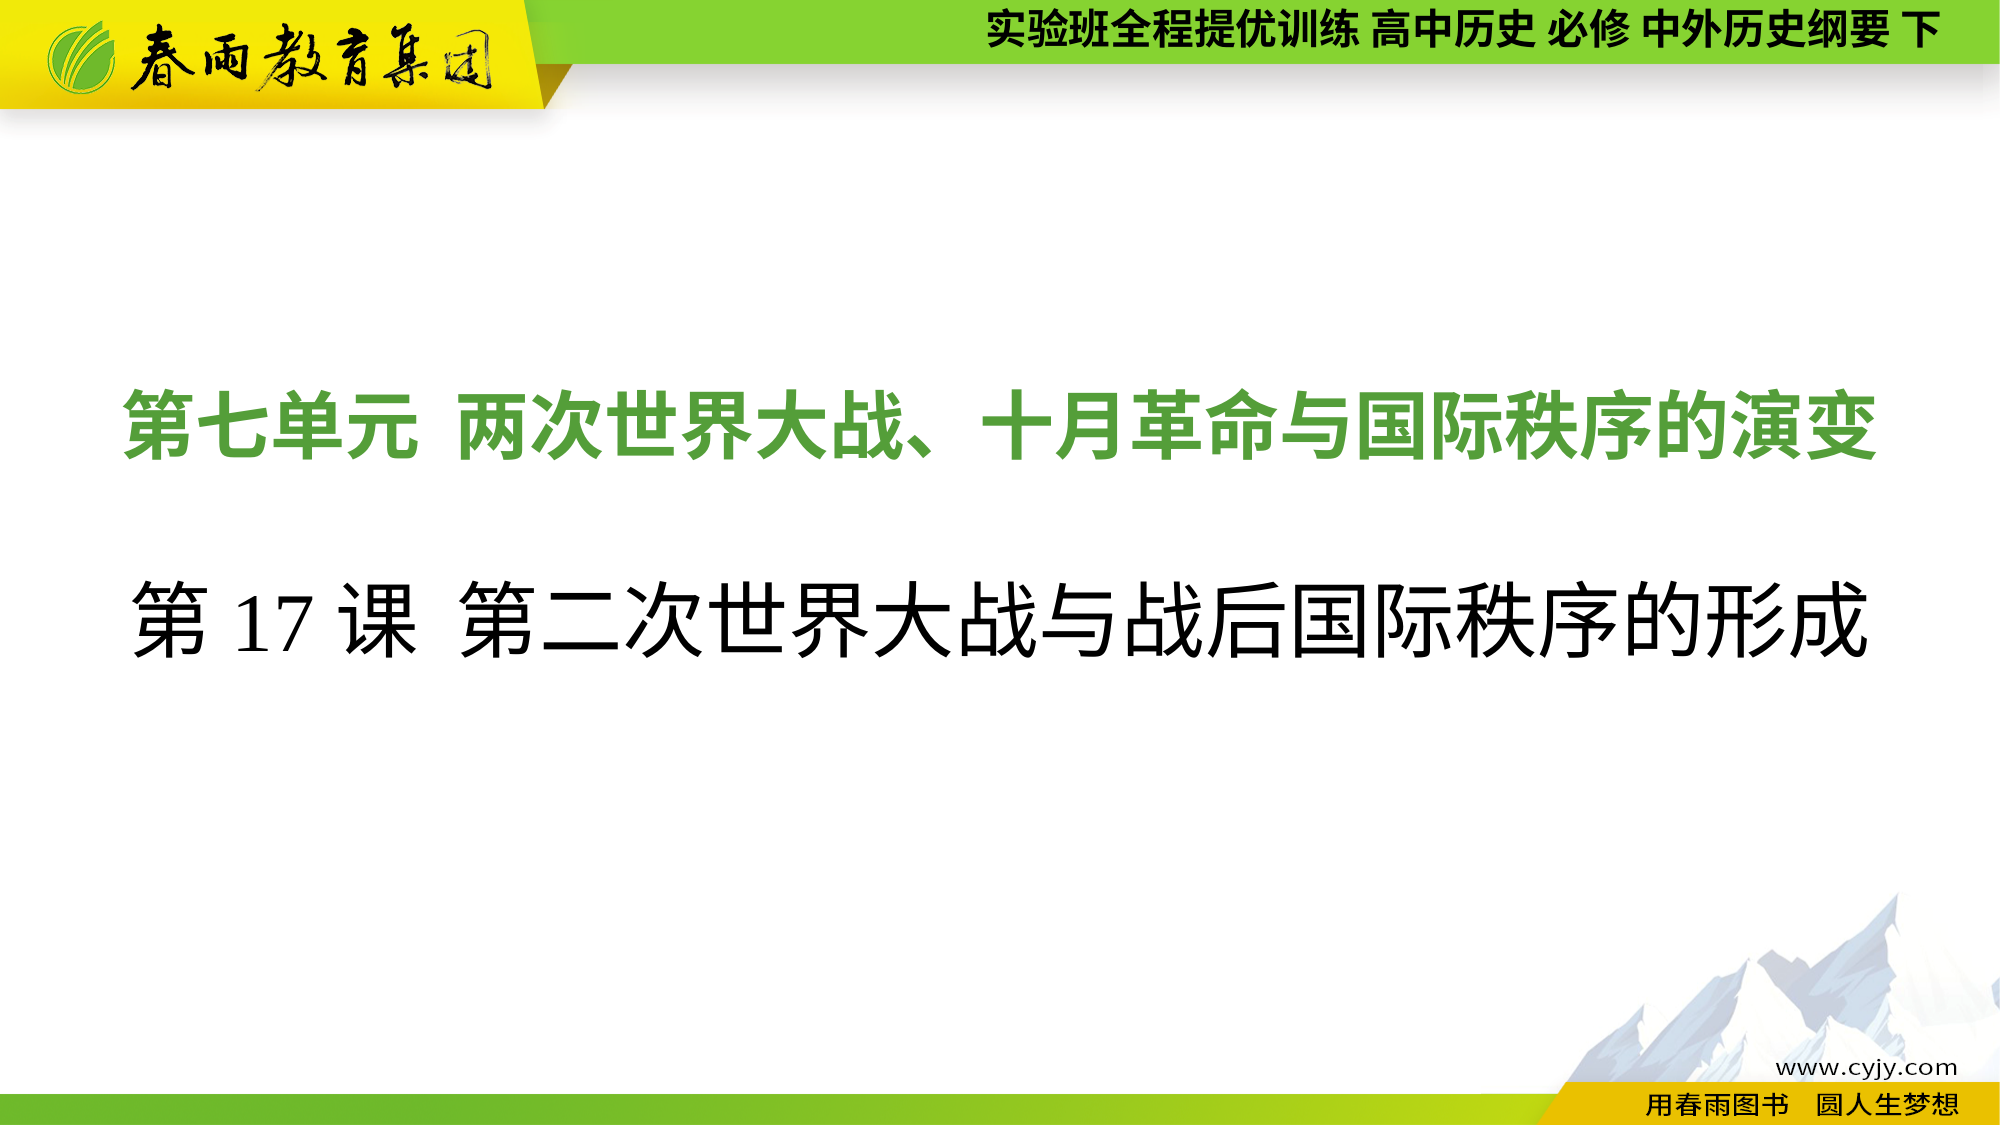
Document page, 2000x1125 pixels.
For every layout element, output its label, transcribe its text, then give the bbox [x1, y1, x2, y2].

picture [0, 0, 2000, 1125]
text_box 第17课 第二次世界大战与战后国际秩序的形成 [54, 511, 1946, 676]
text_box 第七单元 两次世界大战、十月革命与国际秩序的演变 [54, 326, 1946, 476]
